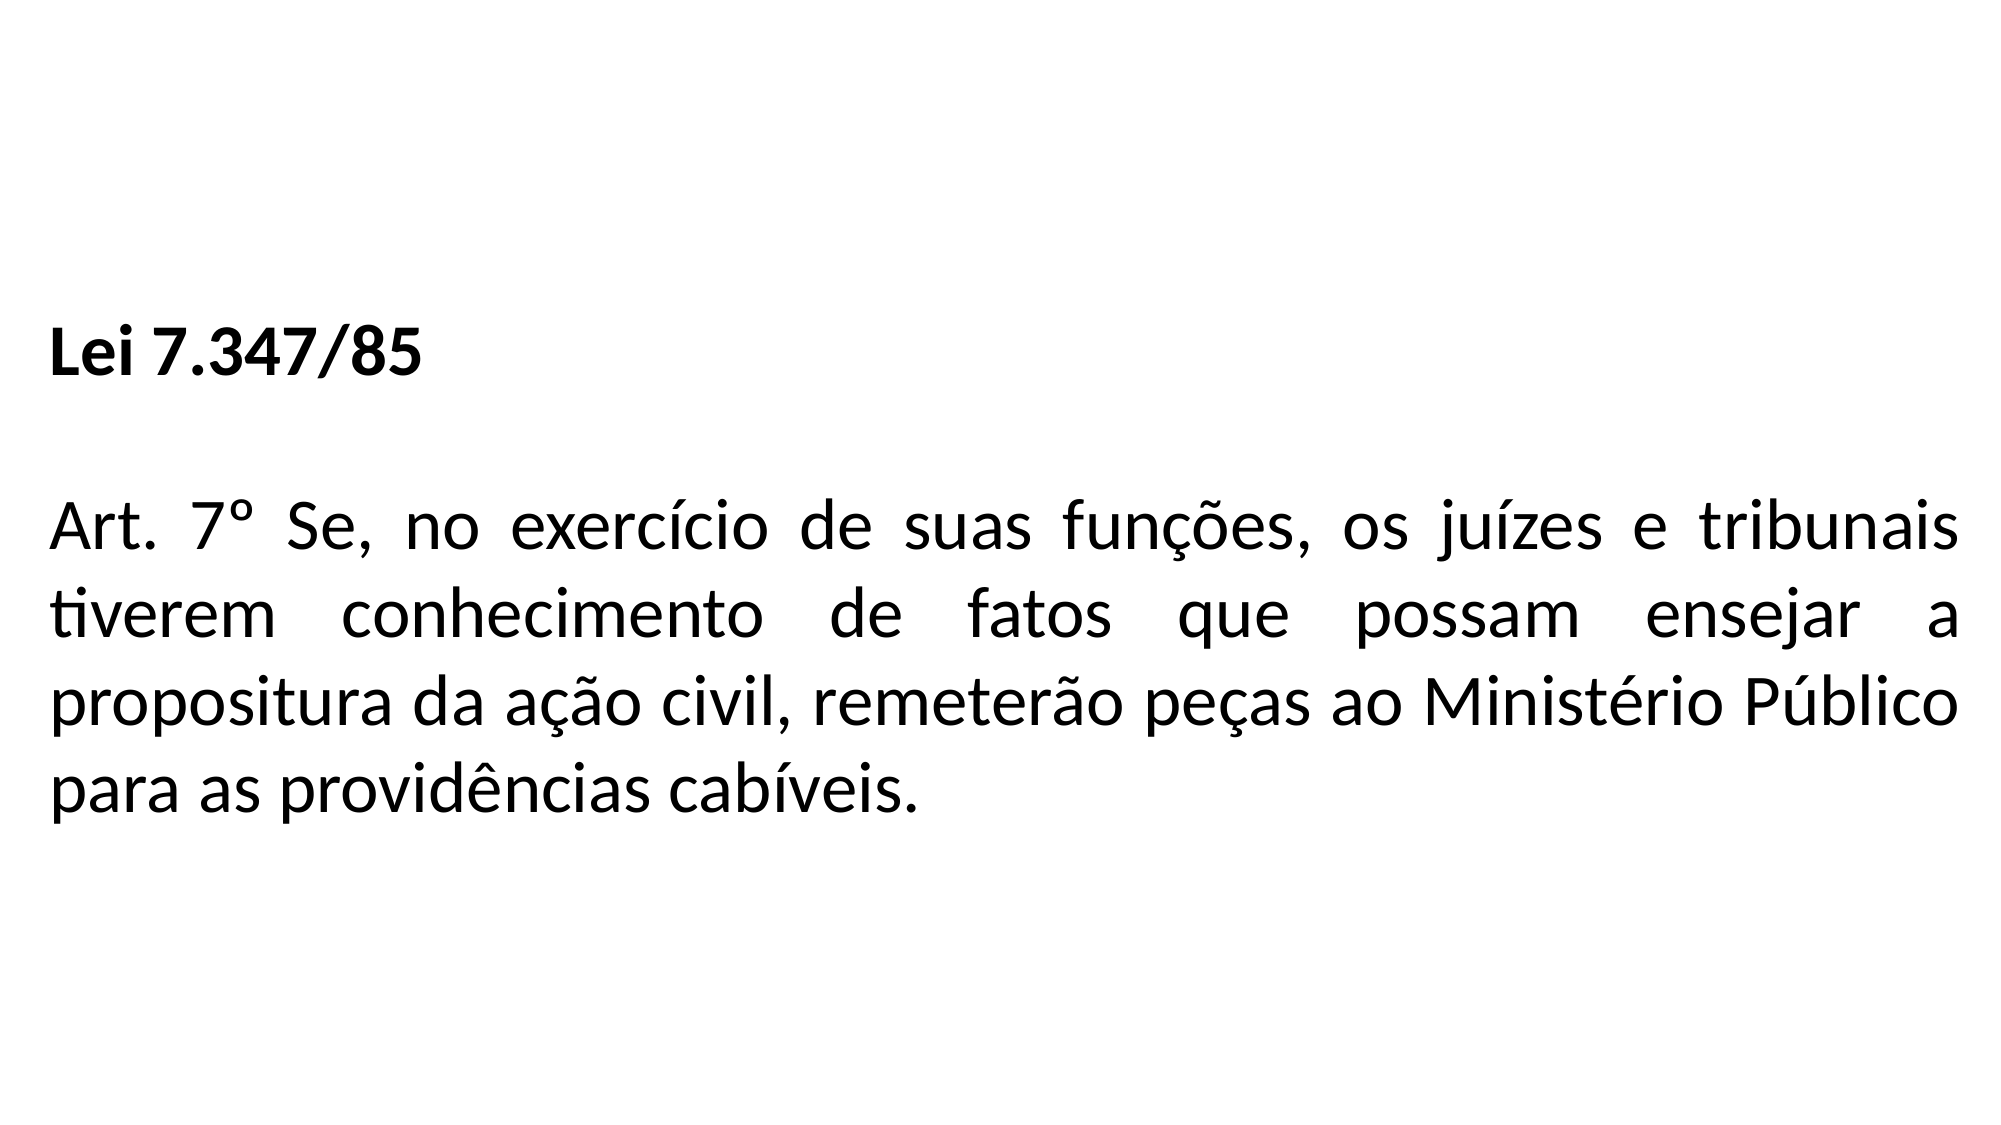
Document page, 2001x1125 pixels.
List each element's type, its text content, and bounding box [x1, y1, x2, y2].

text_box Lei 7.347/85 Art. 7º Se, no exercício de suas funções, os juízes e tribunais tiverem conhecimento de fatos que possam ensejar a propositura da ação civil, remeterão peças ao Ministério Público para as providências cabíveis. [34, 32, 1977, 900]
